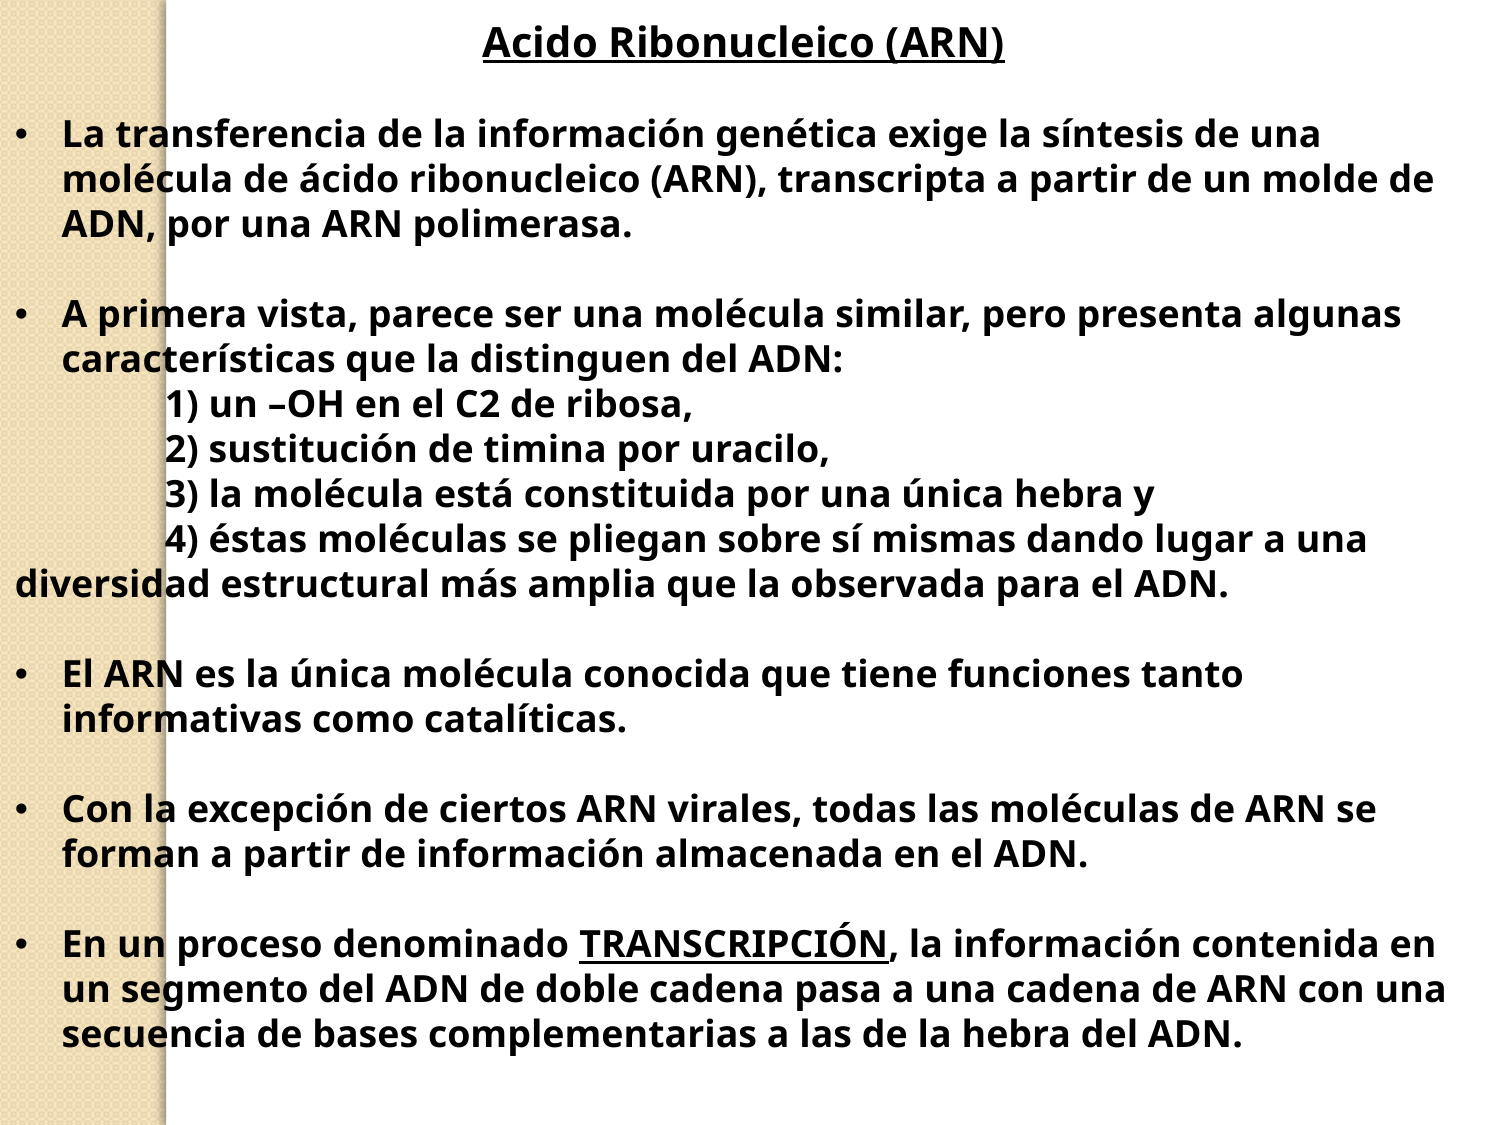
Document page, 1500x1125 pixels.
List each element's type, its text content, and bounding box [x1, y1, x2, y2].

text_box Acido Ribonucleico (ARN) La transferencia de la información genética exige la síntesis de una molécula de ácido ribonucleico (ARN), transcripta a partir de un molde de ADN, por una ARN polimerasa. A primera vista, parece ser una molécula similar, pero presenta algunas características que la distinguen del ADN: 1) un –OH en el C2 de ribosa, 2) sustitución de timina por uracilo, 3) la molécula está constituida por una única hebra y 4) éstas moléculas se pliegan sobre sí mismas dando lugar a una diversidad estructural más amplia que la observada para el ADN. El ARN es la única molécula conocida que tiene funciones tanto informativas como catalíticas. Con la excepción de ciertos ARN virales, todas las moléculas de ARN se forman a partir de información almacenada en el ADN. En un proceso denominado TRANSCRIPCIÓN, la información contenida en un segmento del ADN de doble cadena pasa a una cadena de ARN con una secuencia de bases complementarias a las de la hebra del ADN. [0, 8, 1488, 1063]
